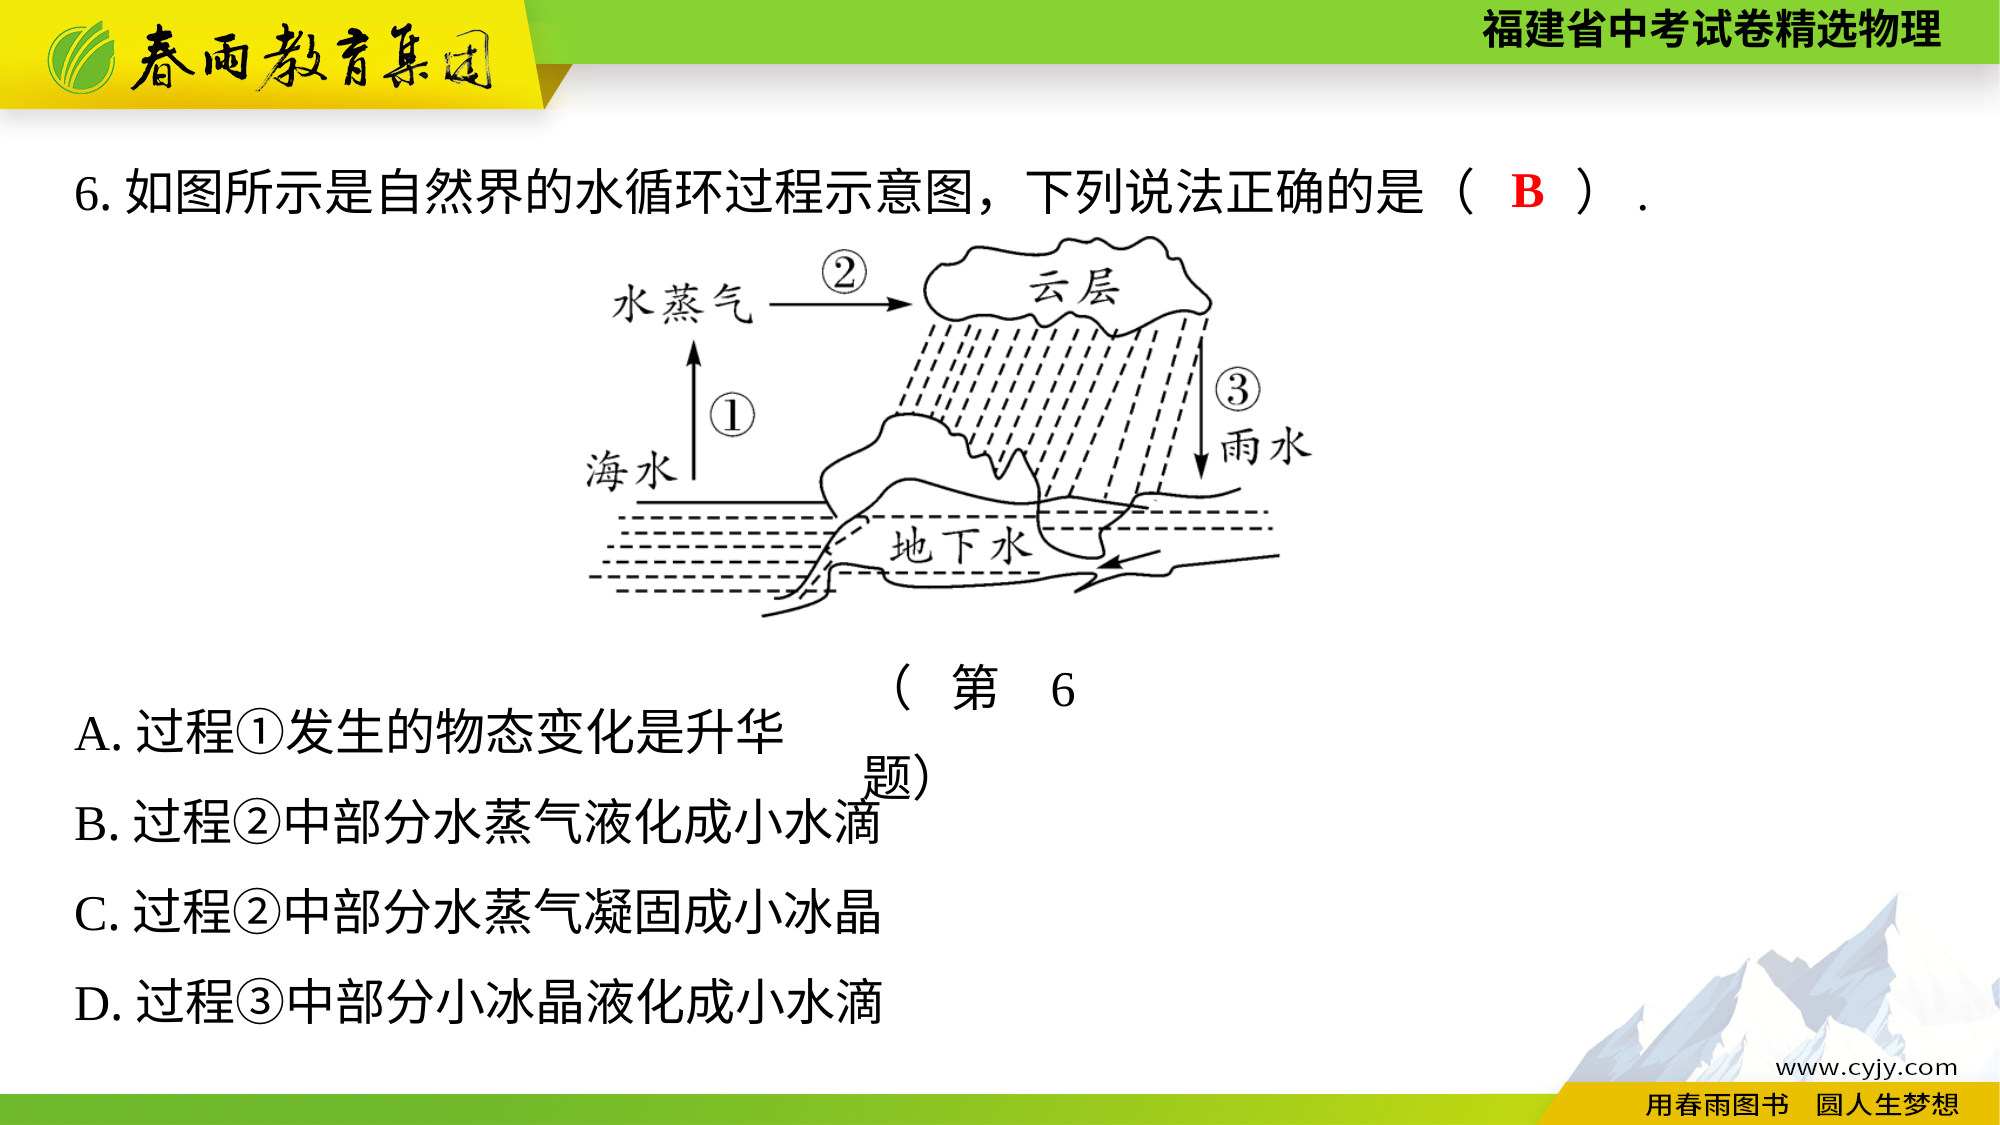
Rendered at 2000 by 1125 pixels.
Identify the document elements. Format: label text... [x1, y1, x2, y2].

text_box B [1496, 150, 1560, 226]
list 6.如图所示是自然界的水循环过程示意图，下列说法正确的是（ ）. A.过程①发生的物态变化是升华 B.过程②中部分水蒸气液化成小水滴 C.过程②中部分水蒸气凝固成小冰晶 D.过程③中部分小冰晶液化成小水滴 [59, 122, 1944, 1047]
picture [0, 0, 2000, 1125]
text_box （第6题） [847, 629, 1103, 724]
